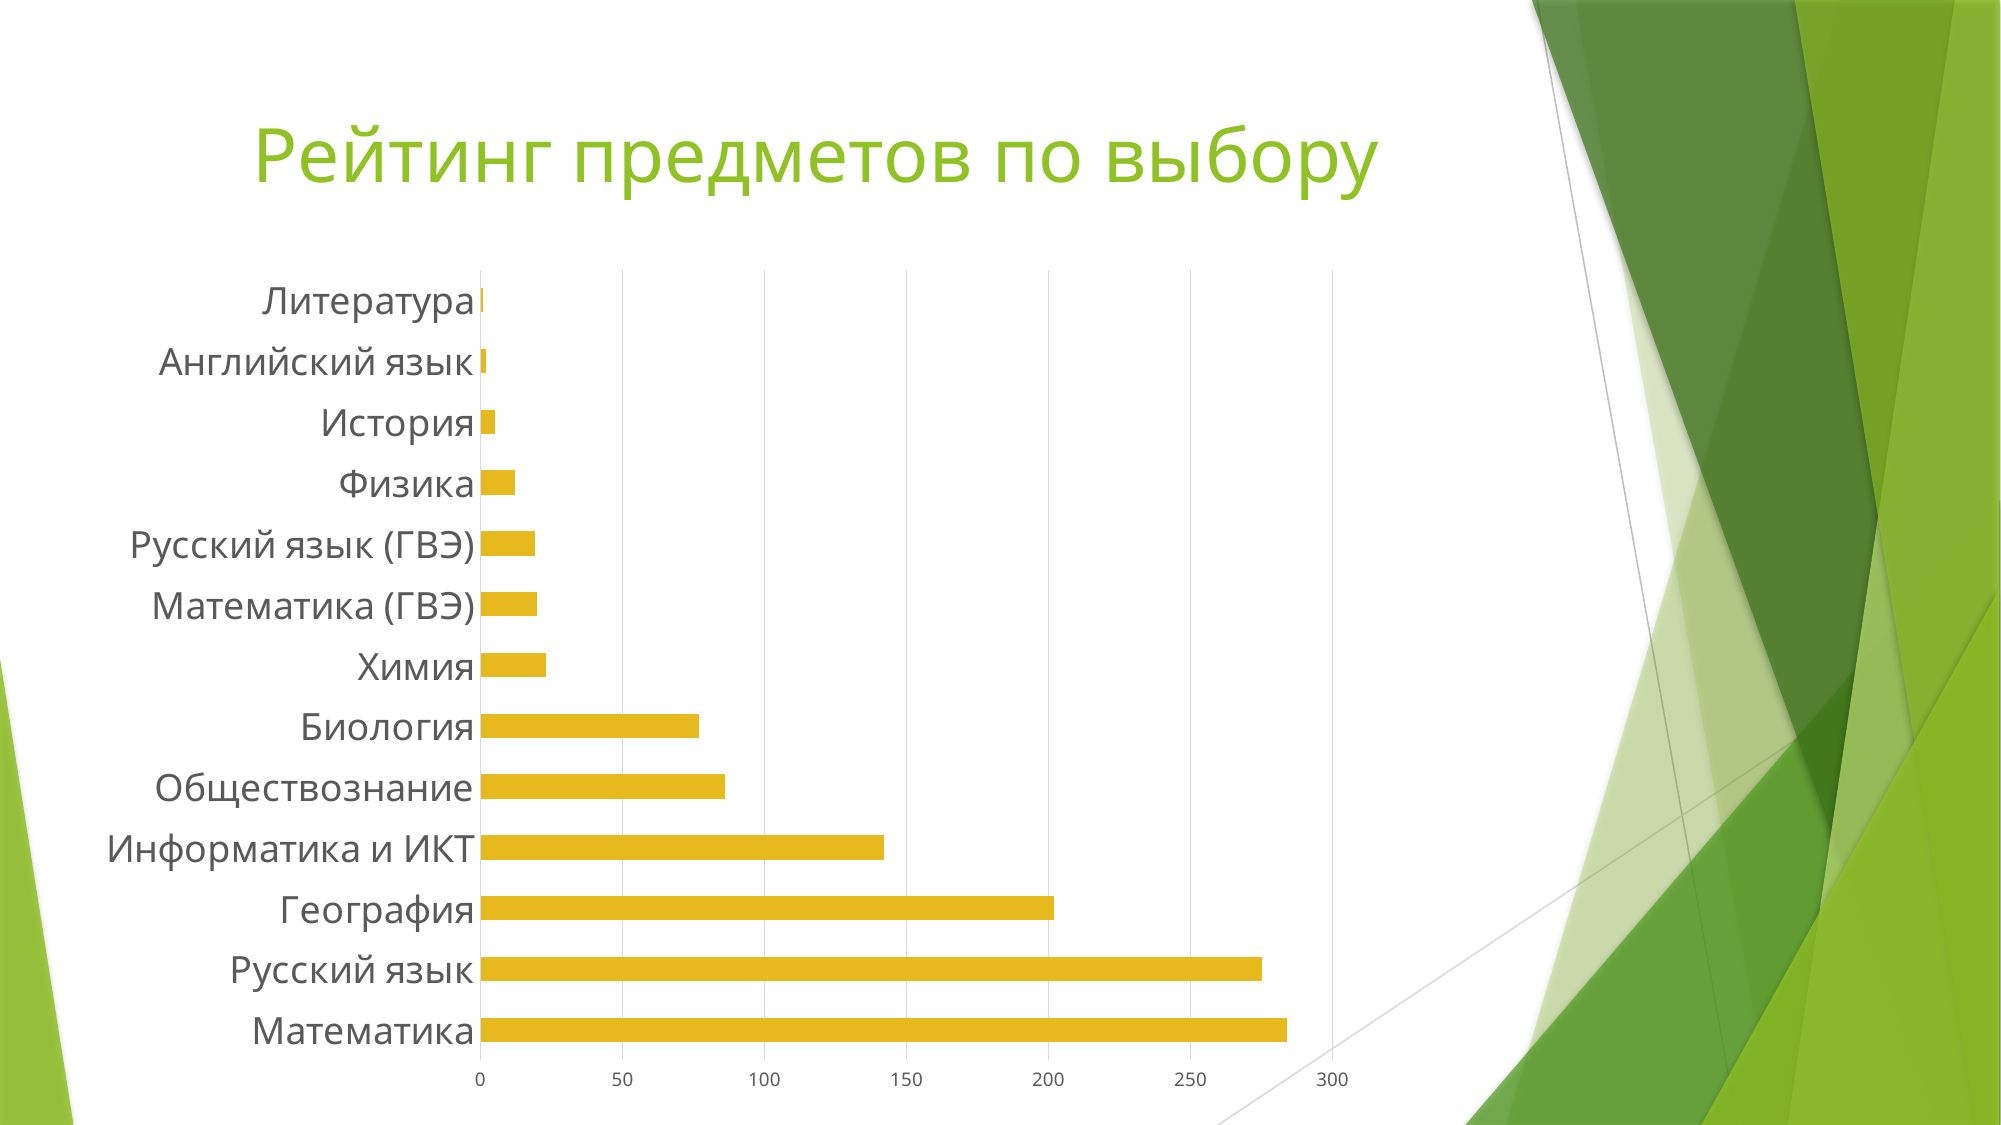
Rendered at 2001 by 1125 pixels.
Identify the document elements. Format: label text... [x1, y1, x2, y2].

chart [79, 252, 1376, 1111]
title Рейтинг предметов по выбору [111, 99, 1522, 317]
